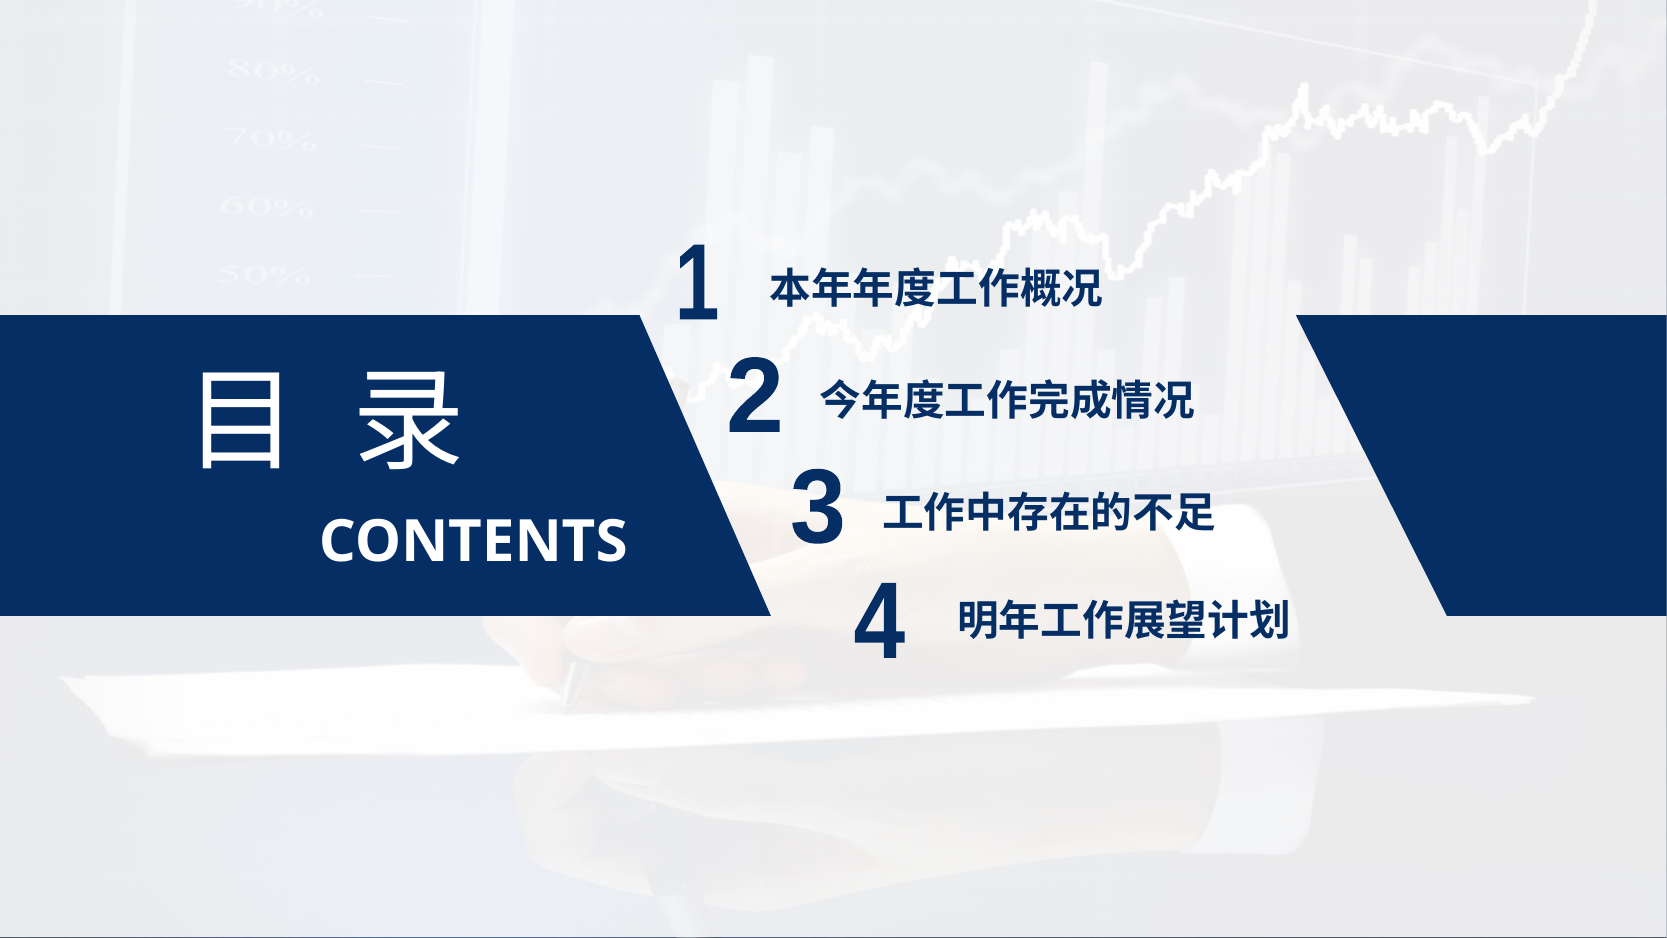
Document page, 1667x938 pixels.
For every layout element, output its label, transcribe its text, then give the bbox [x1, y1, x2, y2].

text_box 明年工作展望计划 [942, 576, 1430, 652]
text_box 工作中存在的不足 [867, 468, 1355, 544]
text_box [0, 315, 771, 616]
text_box 本年年度工作概况 [754, 244, 1243, 319]
text_box 今年度工作完成情况 [804, 356, 1293, 432]
text_box [1295, 315, 1667, 616]
text_box 目 录 [160, 350, 491, 481]
text_box CONTENTS [289, 504, 657, 573]
